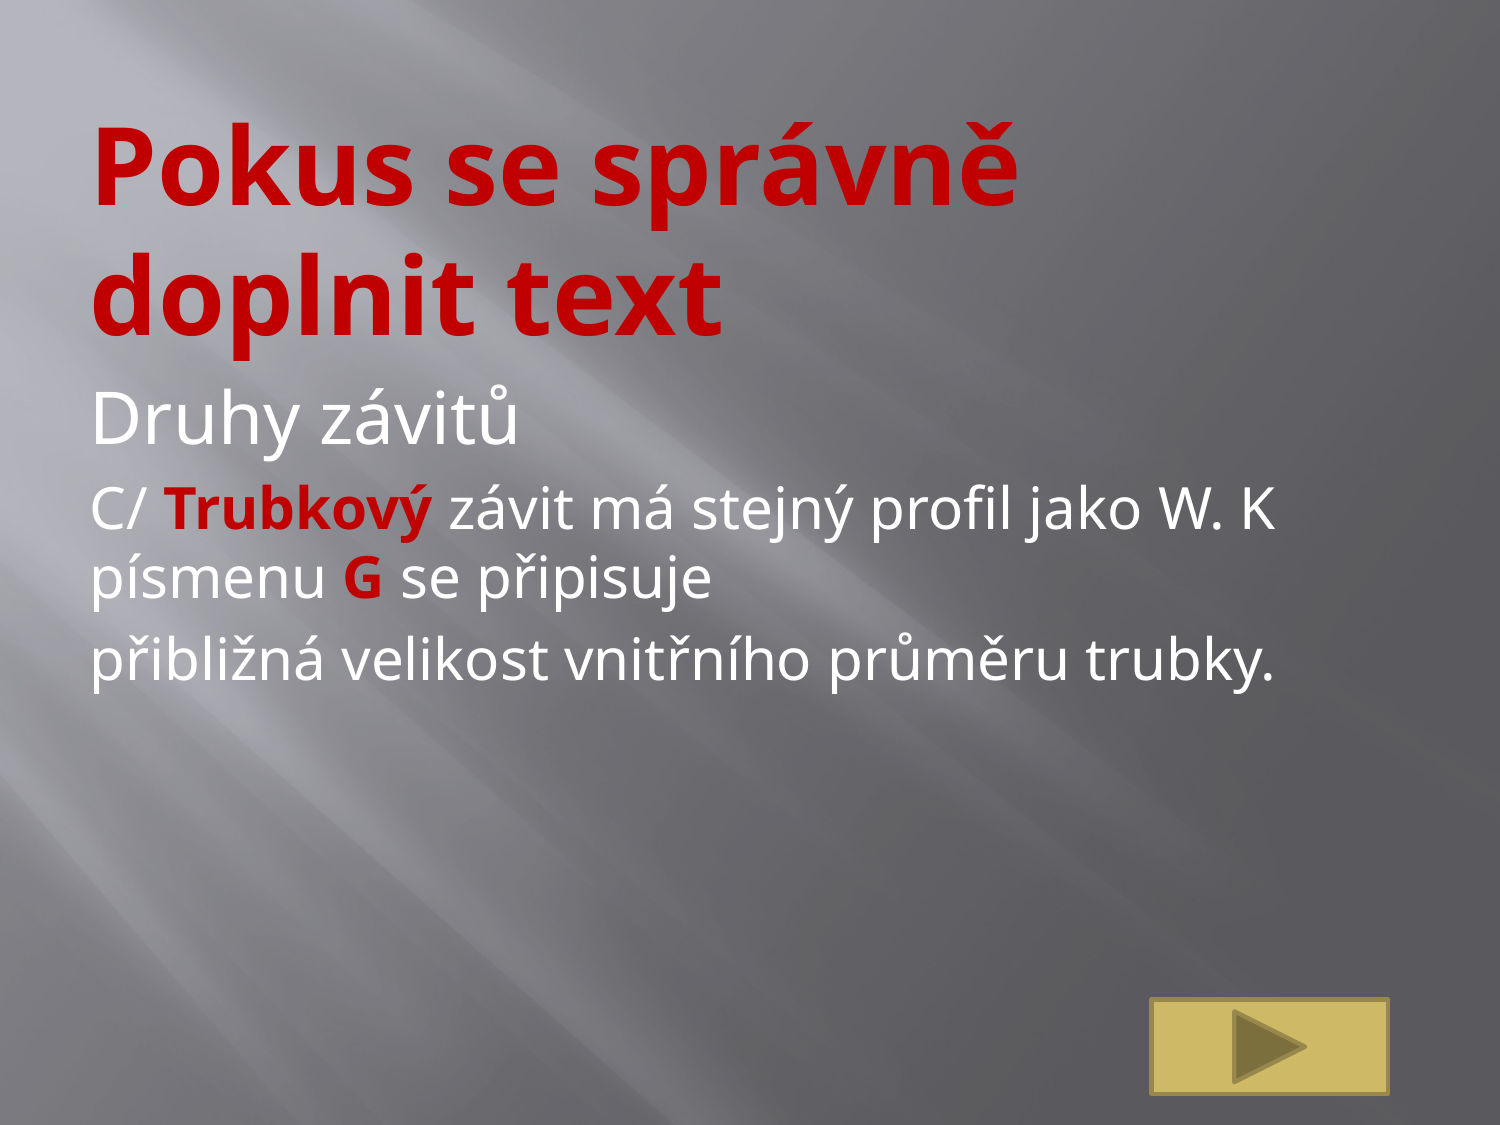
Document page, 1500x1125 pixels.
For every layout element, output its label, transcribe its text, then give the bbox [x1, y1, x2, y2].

list Pokus se správně doplnit text Druhy závitů C/ Trubkový závit má stejný profil jako W. K písmenu G se připisuje přibližná velikost vnitřního průměru trubky. [75, 90, 1425, 1106]
text_box [1149, 997, 1390, 1096]
